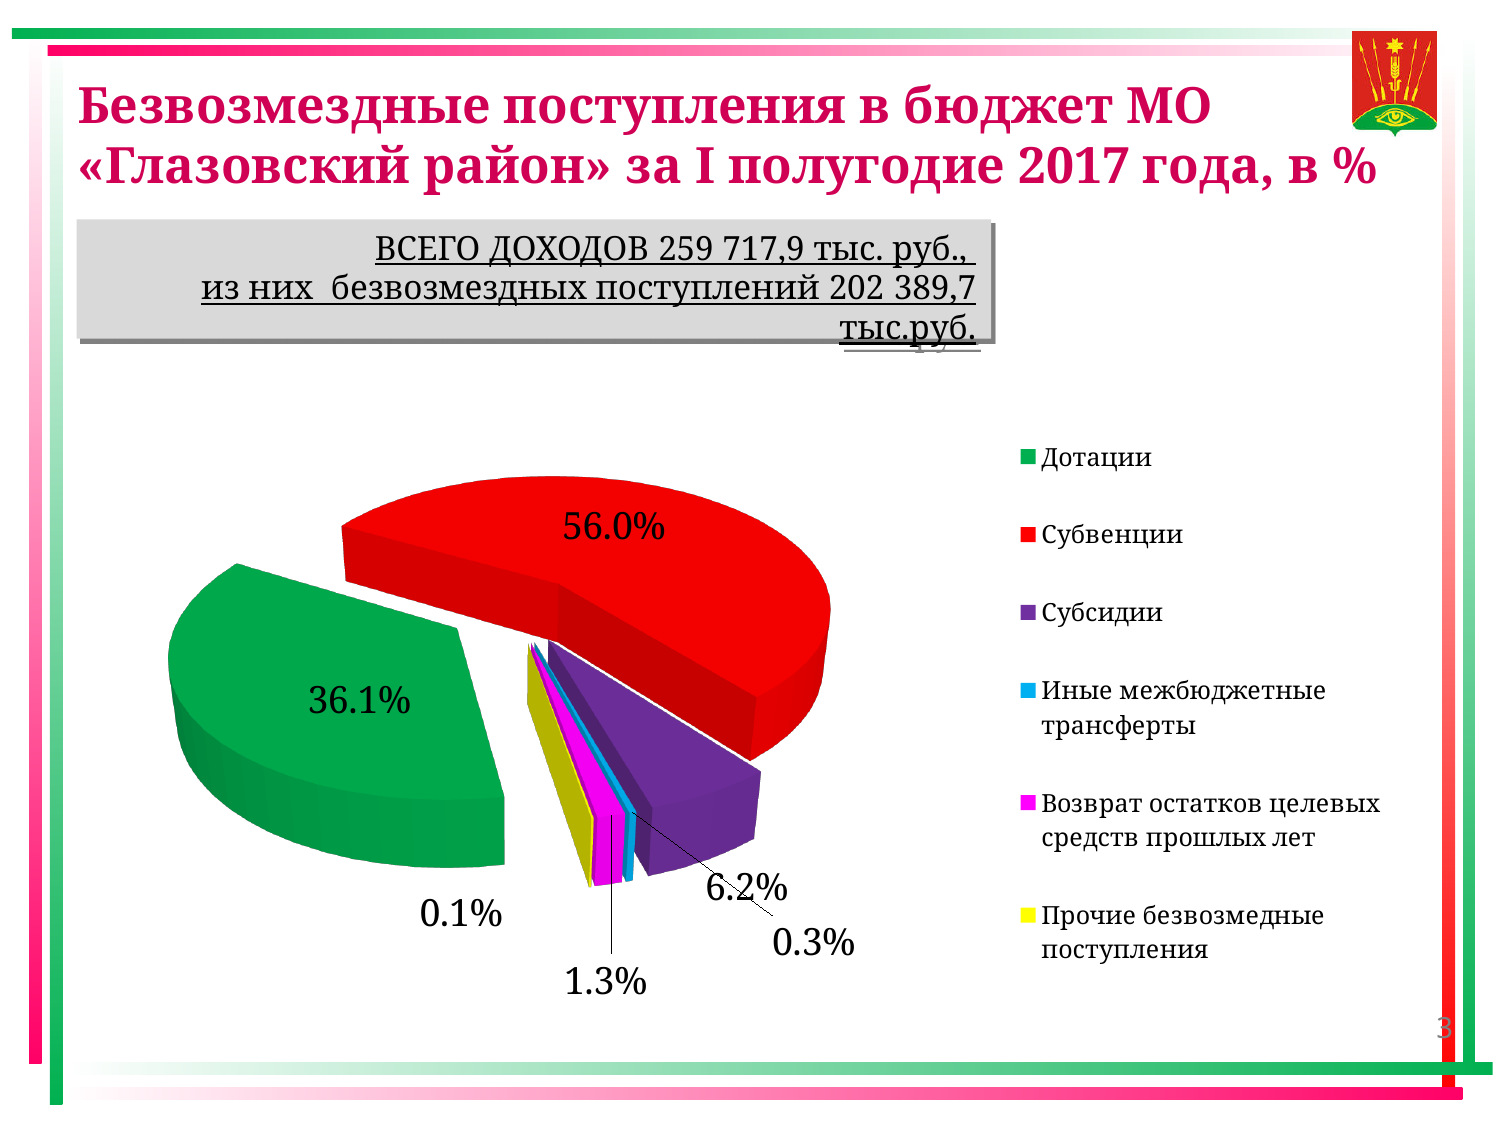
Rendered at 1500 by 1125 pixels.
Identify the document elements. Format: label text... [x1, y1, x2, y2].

picture [1352, 31, 1437, 138]
slide_number 3 [1443, 998, 1496, 1057]
title Безвозмездные поступления в бюджет МО «Глазовский район» за I полугодие 2017 года, в % [62, 66, 1437, 182]
chart [29, 184, 1437, 1083]
